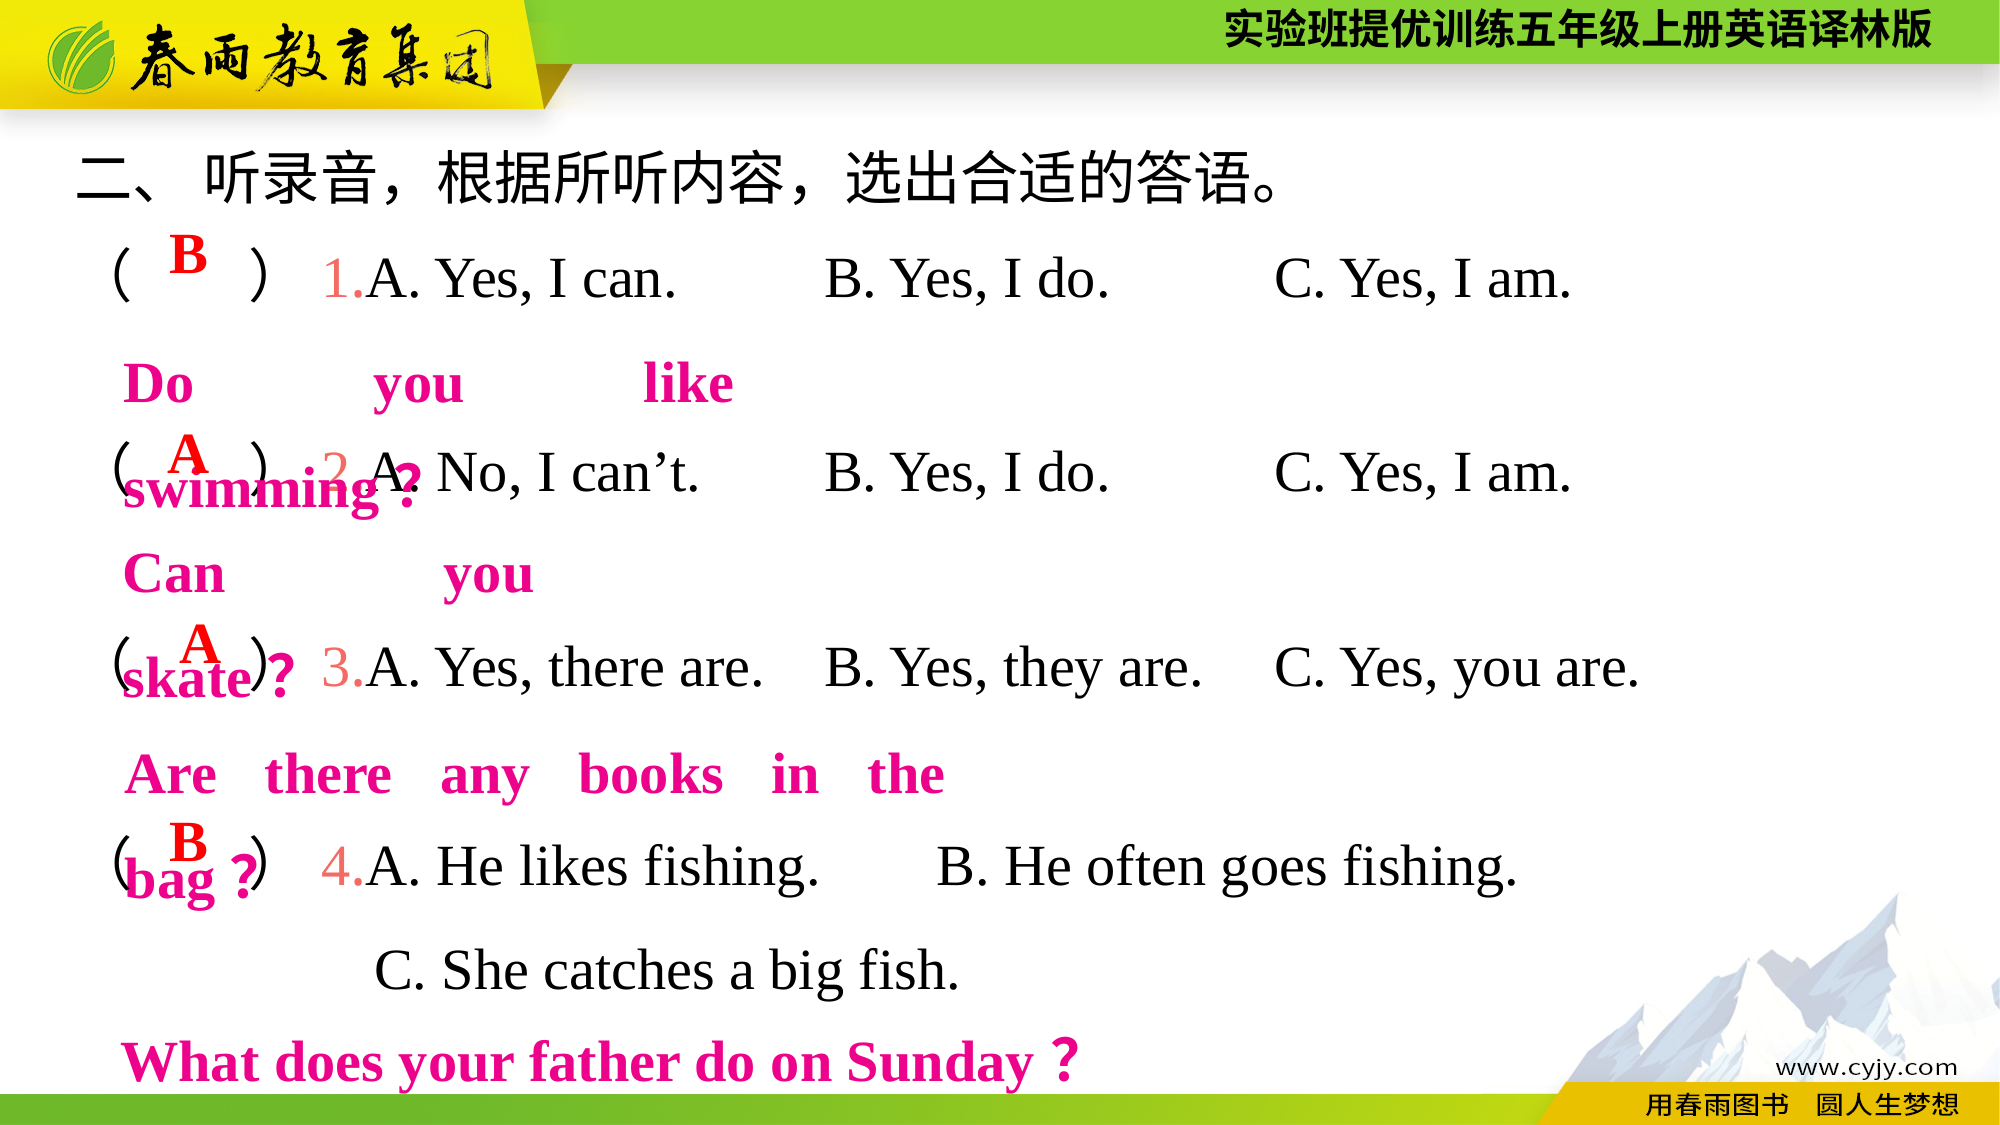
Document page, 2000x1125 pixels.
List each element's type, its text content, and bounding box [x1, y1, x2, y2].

text_box B [154, 795, 224, 881]
picture [0, 0, 2000, 1125]
text_box （ ）4.A. He likes fishing. B. He often goes fishing. C. She catches a big fish. [59, 784, 1944, 1009]
text_box Are there any books in the bag？ [110, 692, 961, 784]
text_box （ ）1.A. Yes, I can. B. Yes, I do. C. Yes, I am. （ ）2.A. No, I can’t. B. Yes, I do. C. Yes, I am. （ ）3.A. Yes, there are. B. Yes, they are. C. Yes, you are. [59, 196, 1944, 706]
text_box A [164, 597, 237, 683]
list 二、 听录音，根据所听内容，选出合适的答语。 [59, 98, 1944, 196]
text_box What does your father do on Sunday？ [105, 981, 1161, 1101]
text_box A [153, 408, 225, 493]
text_box Do you like swimming？ [109, 301, 750, 422]
text_box Can you skate？ [107, 491, 550, 612]
text_box B [154, 208, 224, 293]
